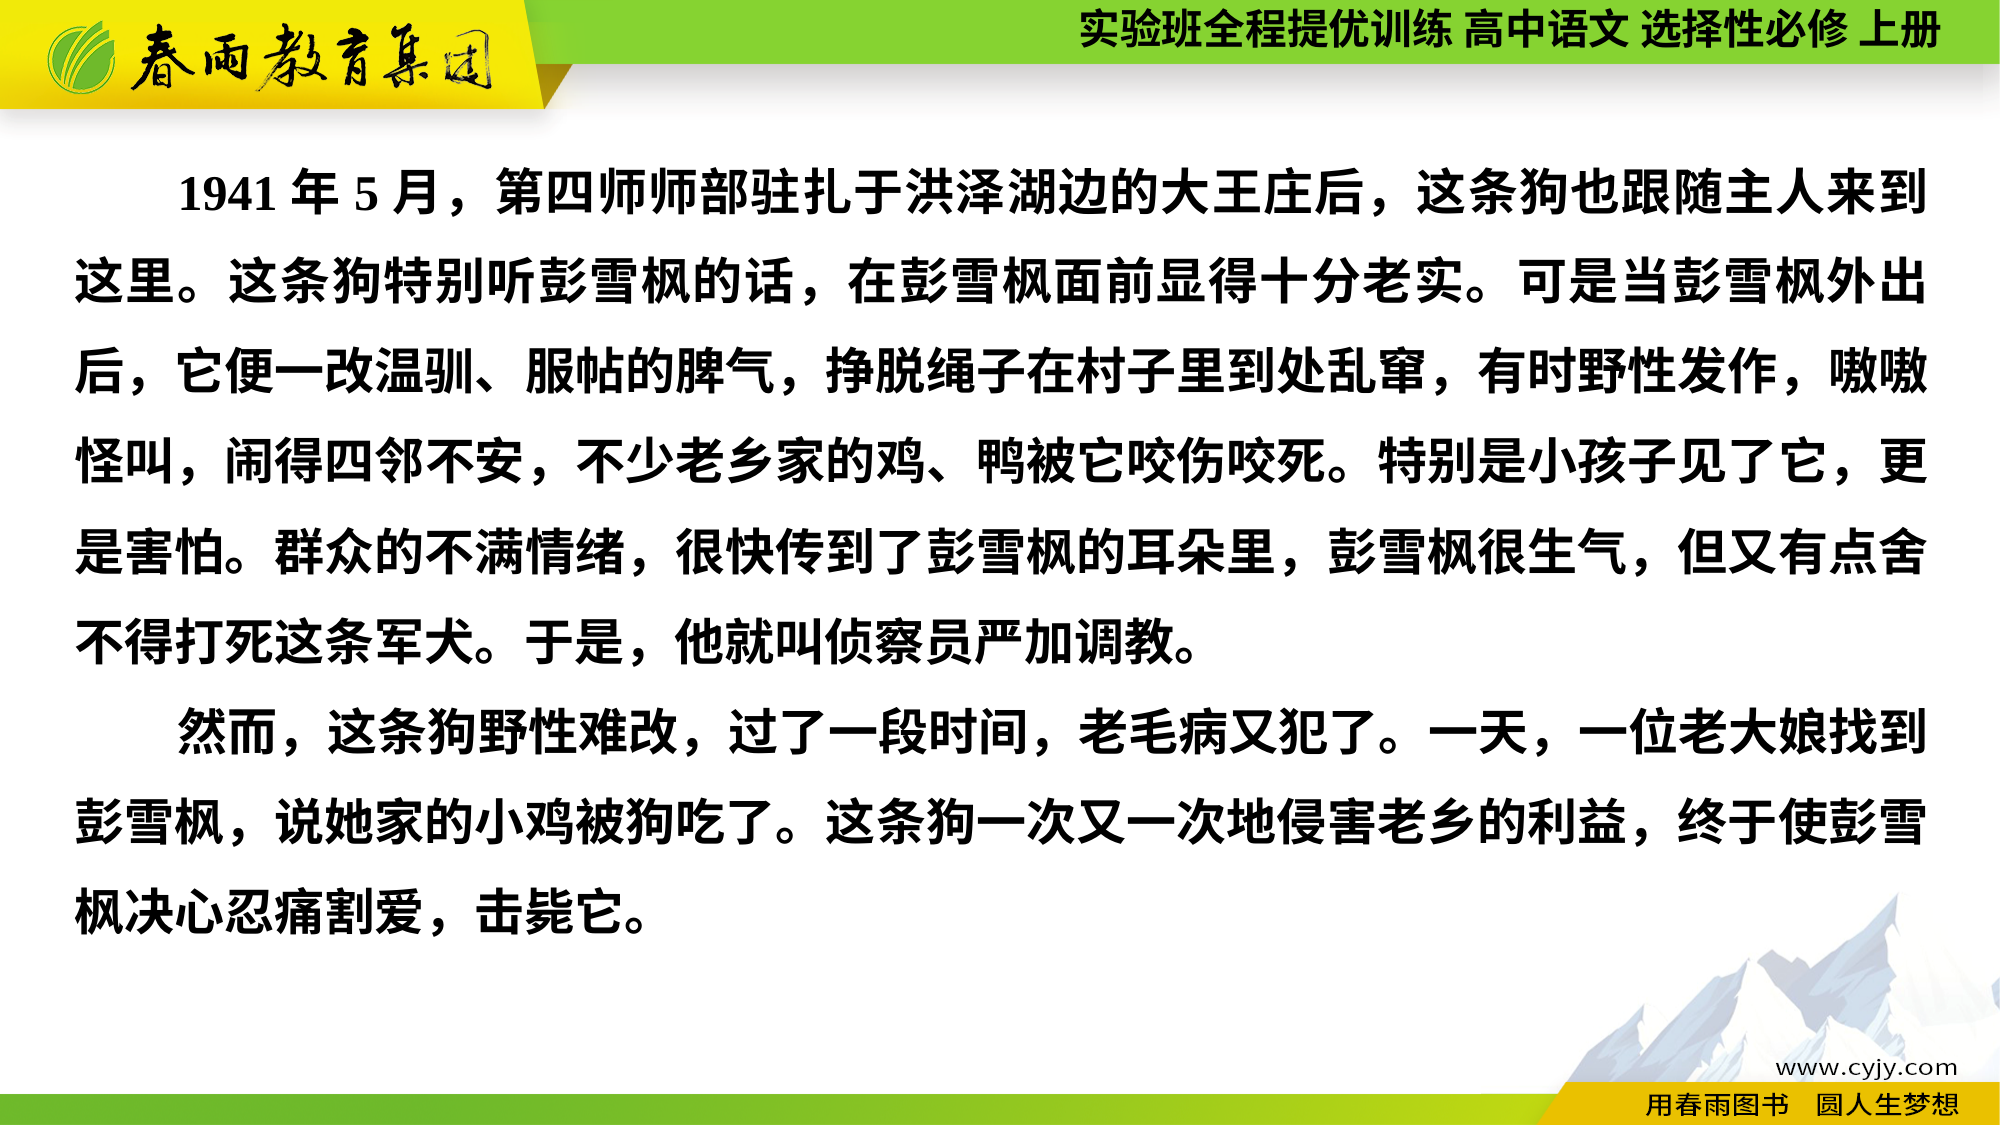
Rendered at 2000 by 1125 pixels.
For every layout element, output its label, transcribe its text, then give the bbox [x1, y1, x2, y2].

list 1941年5月，第四师师部驻扎于洪泽湖边的大王庄后，这条狗也跟随主人来到这里。这条狗特别听彭雪枫的话，在彭雪枫面前显得十分老实。可是当彭雪枫外出后，它便一改温驯、服帖的脾气，挣脱绳子在村子里到处乱窜，有时野性发作，嗷嗷怪叫，闹得四邻不安，不少老乡家的鸡、鸭被它咬伤咬死。特别是小孩子见了它，更是害怕。群众的不满情绪，很快传到了彭雪枫的耳朵里，彭雪枫很生气，但又有点舍不得打死这条军犬。于是，他就叫侦察员严加调教。 然而，这条狗野性难改，过了一段时间，老毛病又犯了。一天，一位老大娘找到彭雪枫，说她家的小鸡被狗吃了。这条狗一次又一次地侵害老乡的利益，终于使彭雪枫决心忍痛割爱，击毙它。 [59, 122, 1944, 956]
picture [0, 0, 2000, 1125]
